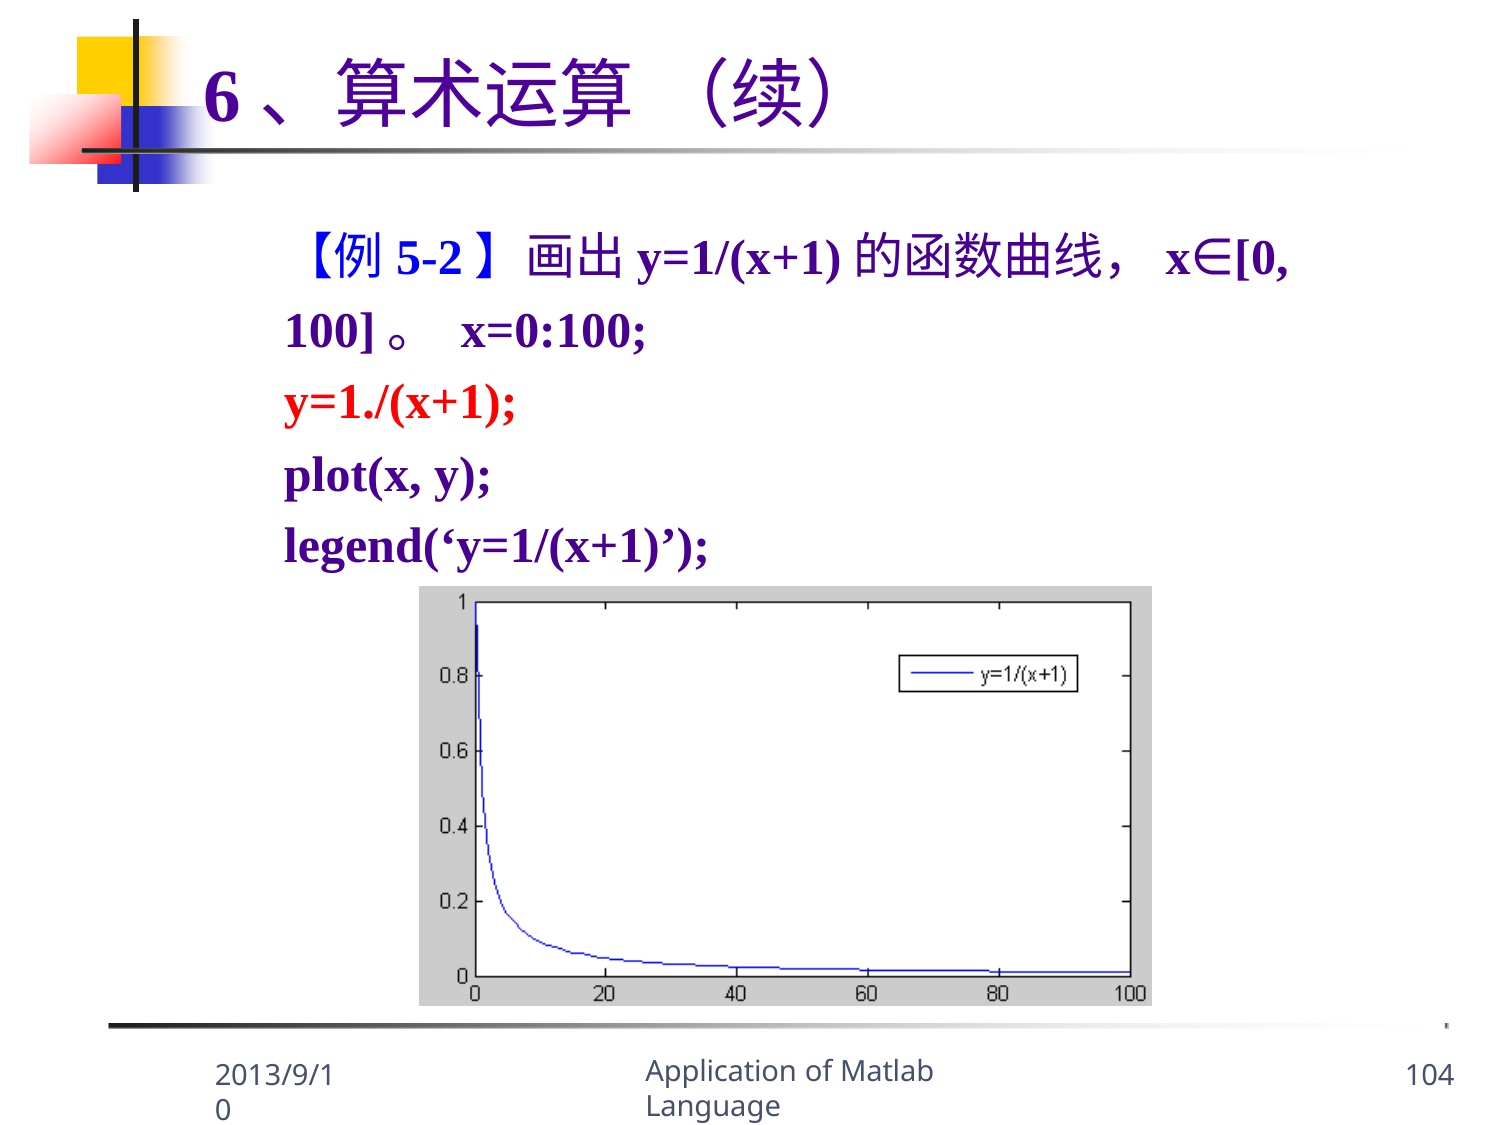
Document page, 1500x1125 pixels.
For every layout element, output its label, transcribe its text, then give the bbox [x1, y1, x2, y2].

footer 2013/9/10 [212, 1056, 351, 1125]
slide_number Application of Matlab Language [643, 1051, 987, 1125]
slide_number 104 [1400, 1056, 1457, 1125]
picture [29, 36, 1431, 184]
picture [108, 1023, 1458, 1029]
text_box [419, 586, 1152, 1006]
text_box 【例5-2】画出y=1/(x+1)的函数曲线，x∈[0, 100]。 x=0:100; y=1./(x+1); plot(x, y); legend(‘y=1/(x+1)’); [281, 211, 1391, 574]
text_box 6、算术运算 （续） [201, 46, 882, 137]
